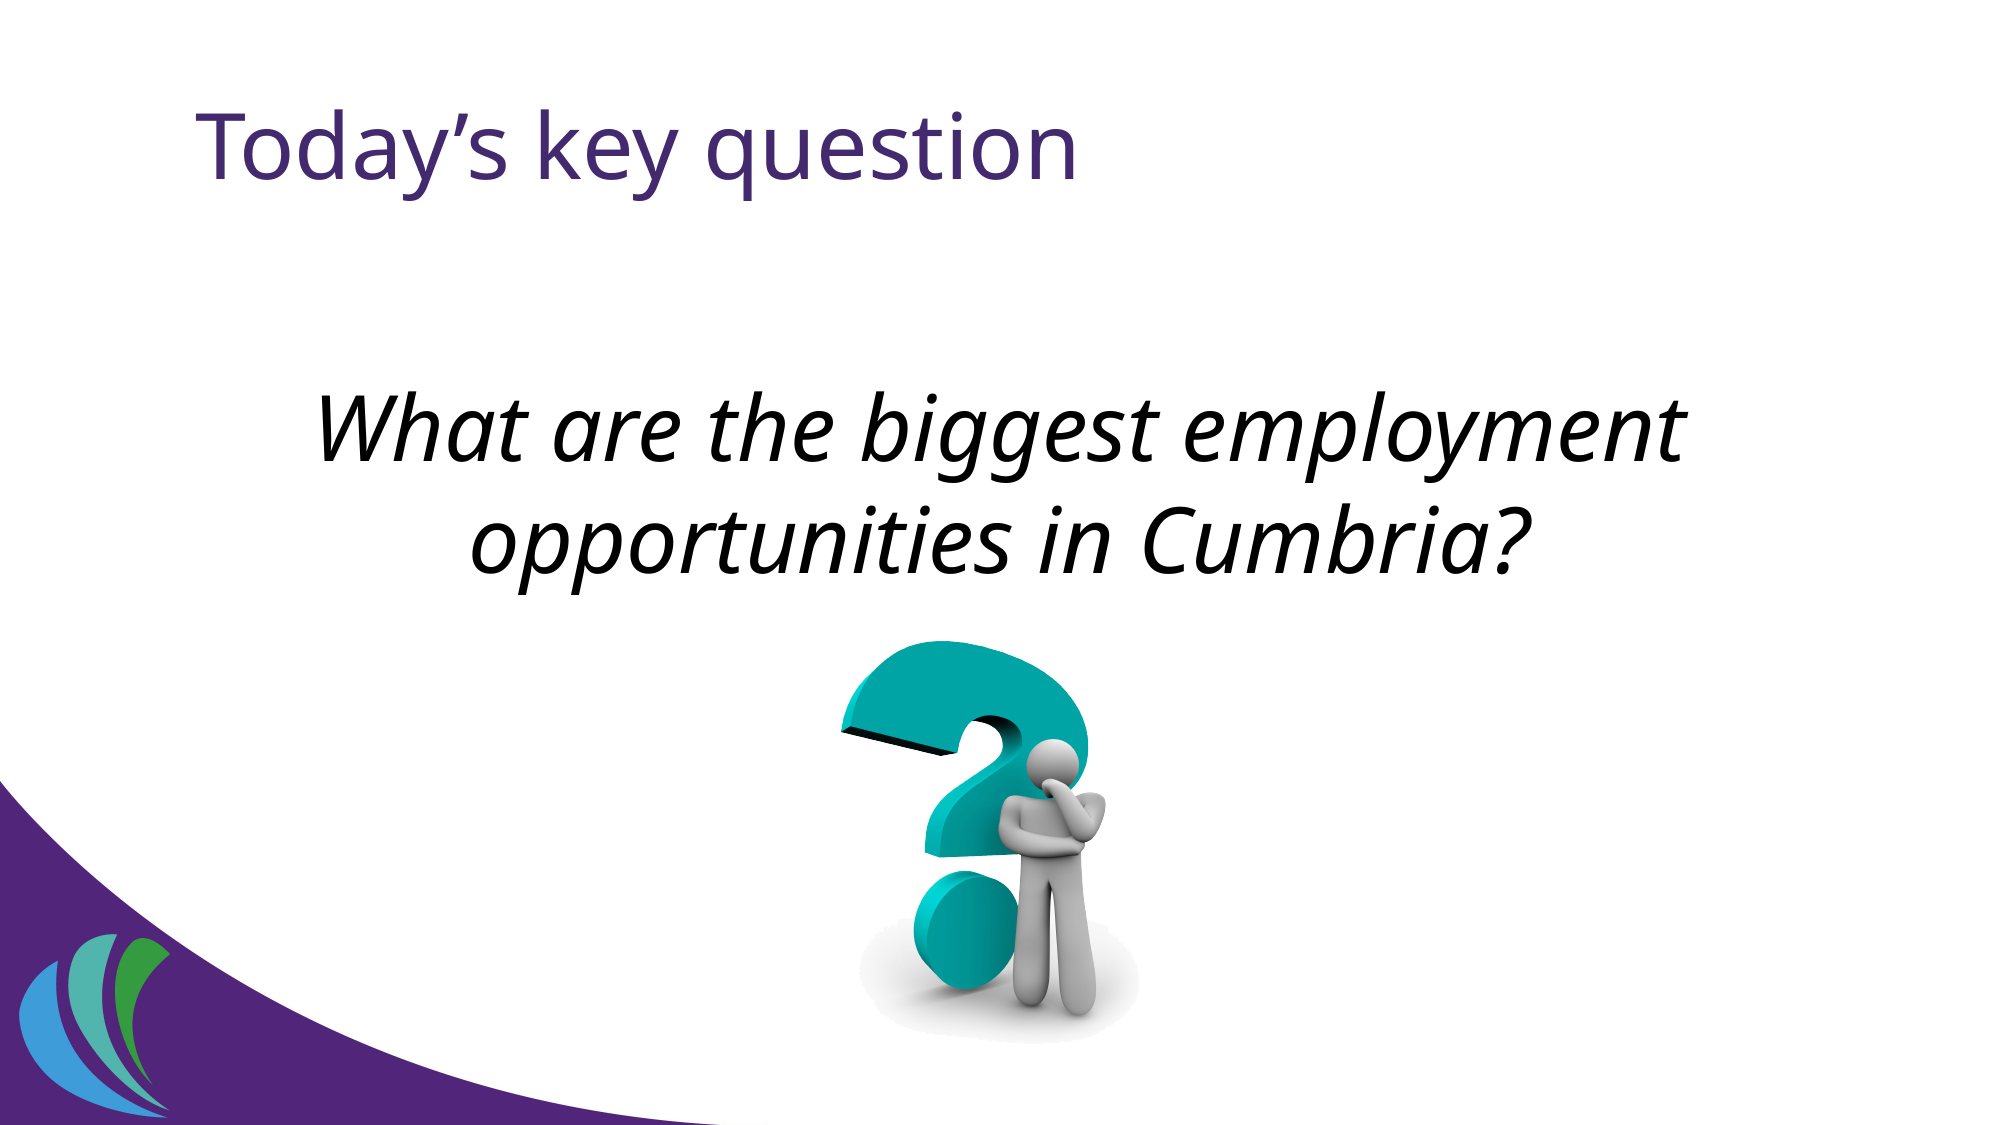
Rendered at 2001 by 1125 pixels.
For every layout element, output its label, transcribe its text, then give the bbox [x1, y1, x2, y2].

picture [0, 1, 2000, 1125]
title Today’s key question [180, 26, 1830, 240]
list What are the biggest employment opportunities in Cumbria? [102, 240, 1898, 801]
